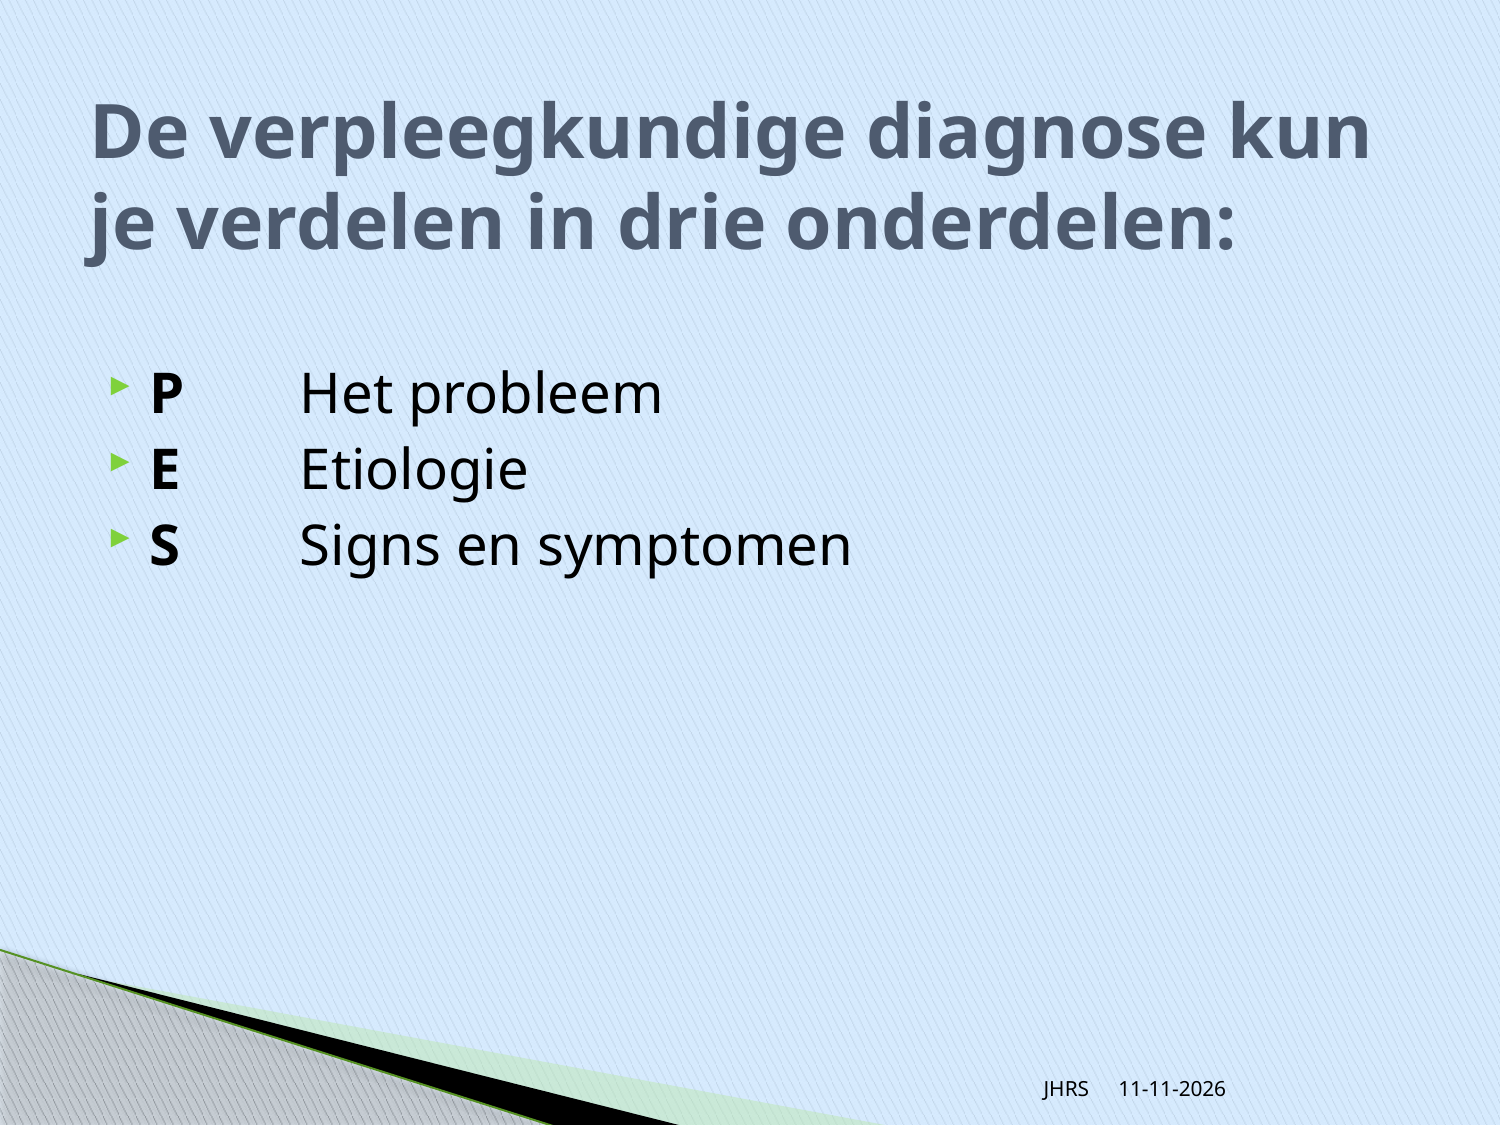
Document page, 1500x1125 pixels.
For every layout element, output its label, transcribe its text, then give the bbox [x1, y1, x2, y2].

footer JHRS [718, 1051, 1105, 1112]
list P Het probleem E Etiologie S Signs en symptomen [75, 349, 1425, 986]
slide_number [1105, 1051, 1419, 1112]
title De verpleegkundige diagnose kun je verdelen in drie onderdelen: [75, 45, 1425, 303]
